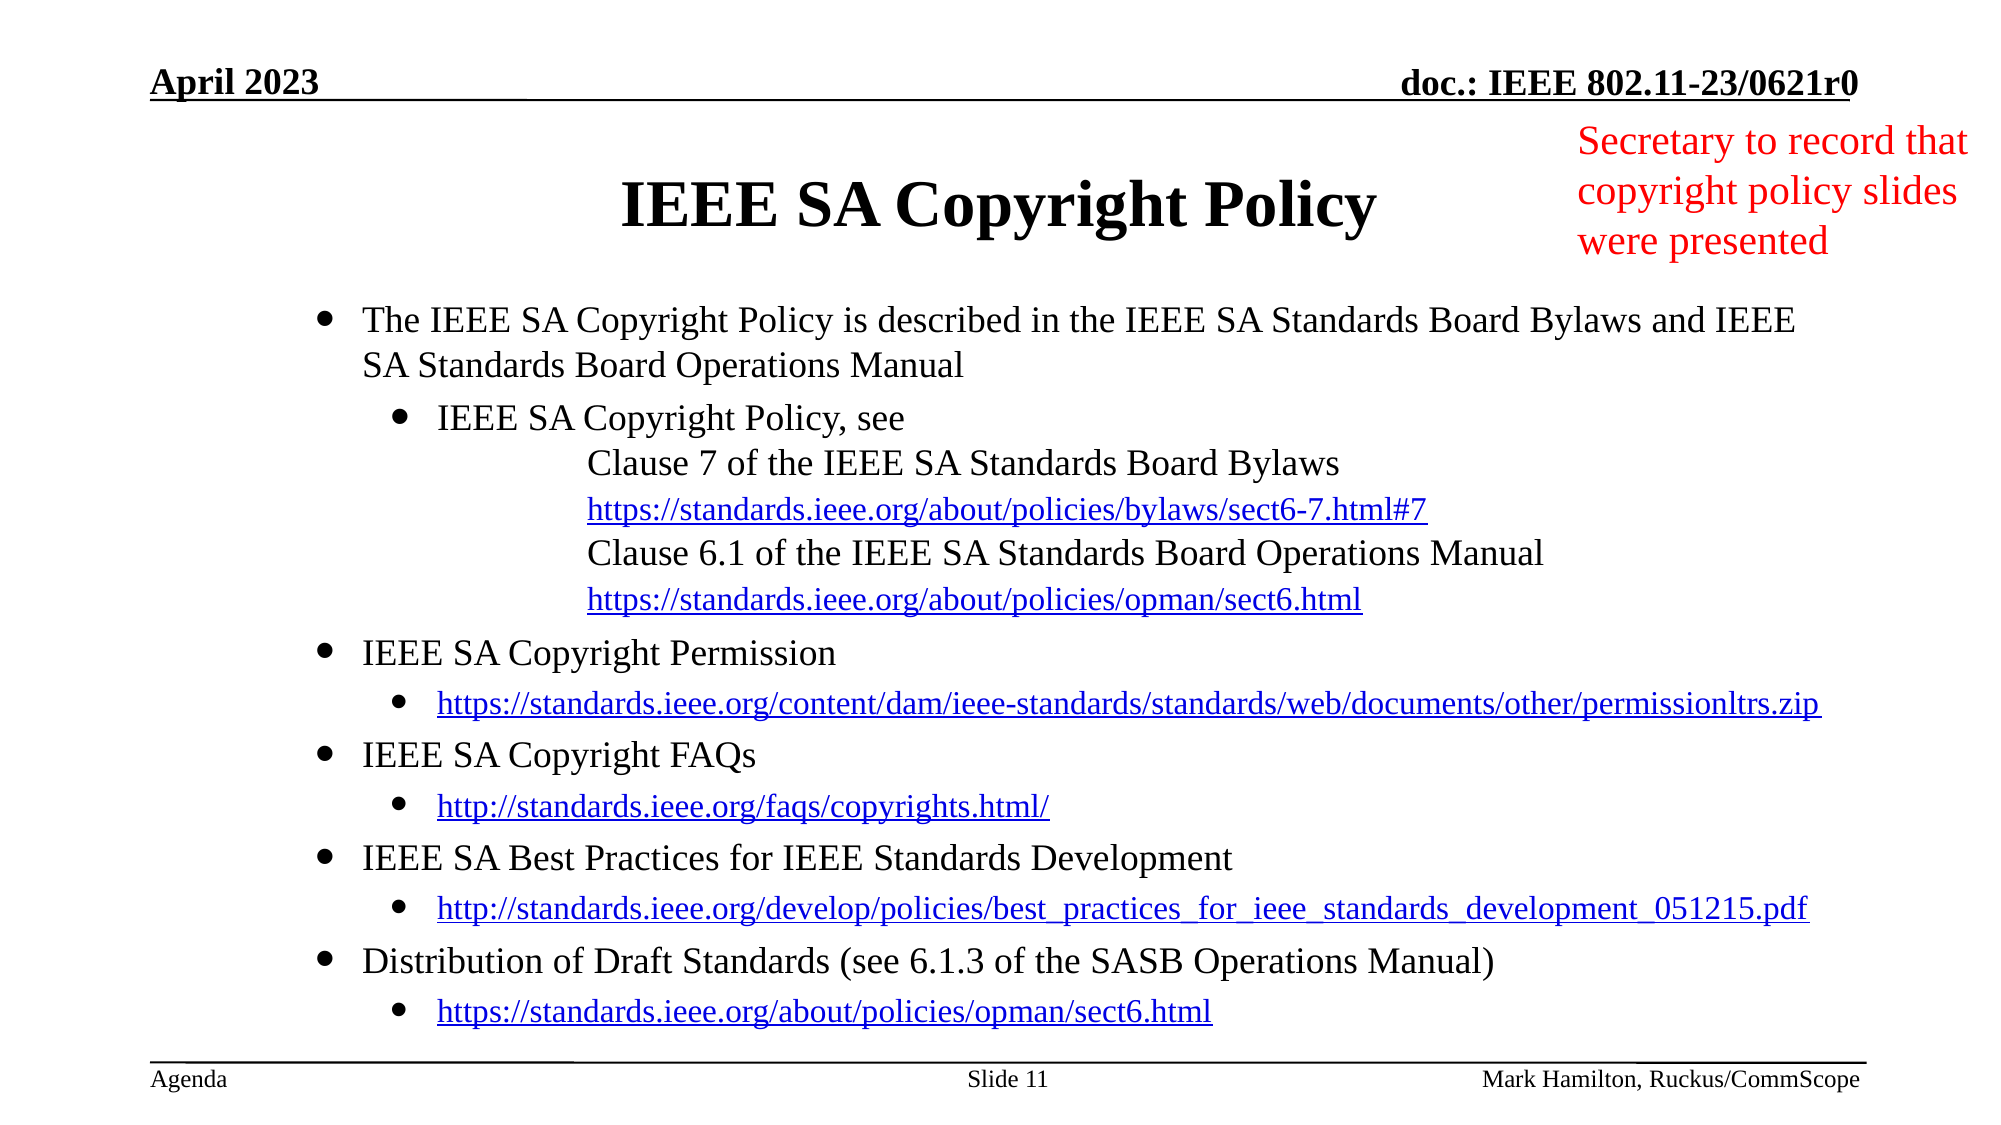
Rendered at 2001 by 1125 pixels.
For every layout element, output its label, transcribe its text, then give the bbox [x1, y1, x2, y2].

slide_number Slide 11 [950, 1061, 1067, 1123]
list The IEEE SA Copyright Policy is described in the IEEE SA Standards Board Bylaws and IEEE SA Standards Board Operations Manual IEEE SA Copyright Policy, see Clause 7 of the IEEE SA Standards Board Bylaws https://standards.ieee.org/about/policies/bylaws/sect6-7.html#7 Clause 6.1 of the IEEE SA Standards Board Operations Manual https://standards.ieee.org/about/policies/opman/sect6.html IEEE SA Copyright Permission https://standards.ieee.org/content/dam/ieee-standards/standards/web/documents/other/permissionltrs.zip IEEE SA Copyright FAQs http://standards.ieee.org/faqs/copyrights.html/ IEEE SA Best Practices for IEEE Standards Development http://standards.ieee.org/develop/policies/best_practices_for_ieee_standards_development_051215.pdf Distribution of Draft Standards (see 6.1.3 of the SASB Operations Manual) https://standards.ieee.org/about/policies/opman/sect6.html [149, 287, 1850, 1063]
text_box Secretary to record that copyright policy slides were presented [1562, 104, 1988, 270]
title IEEE SA Copyright Policy [149, 112, 1850, 287]
